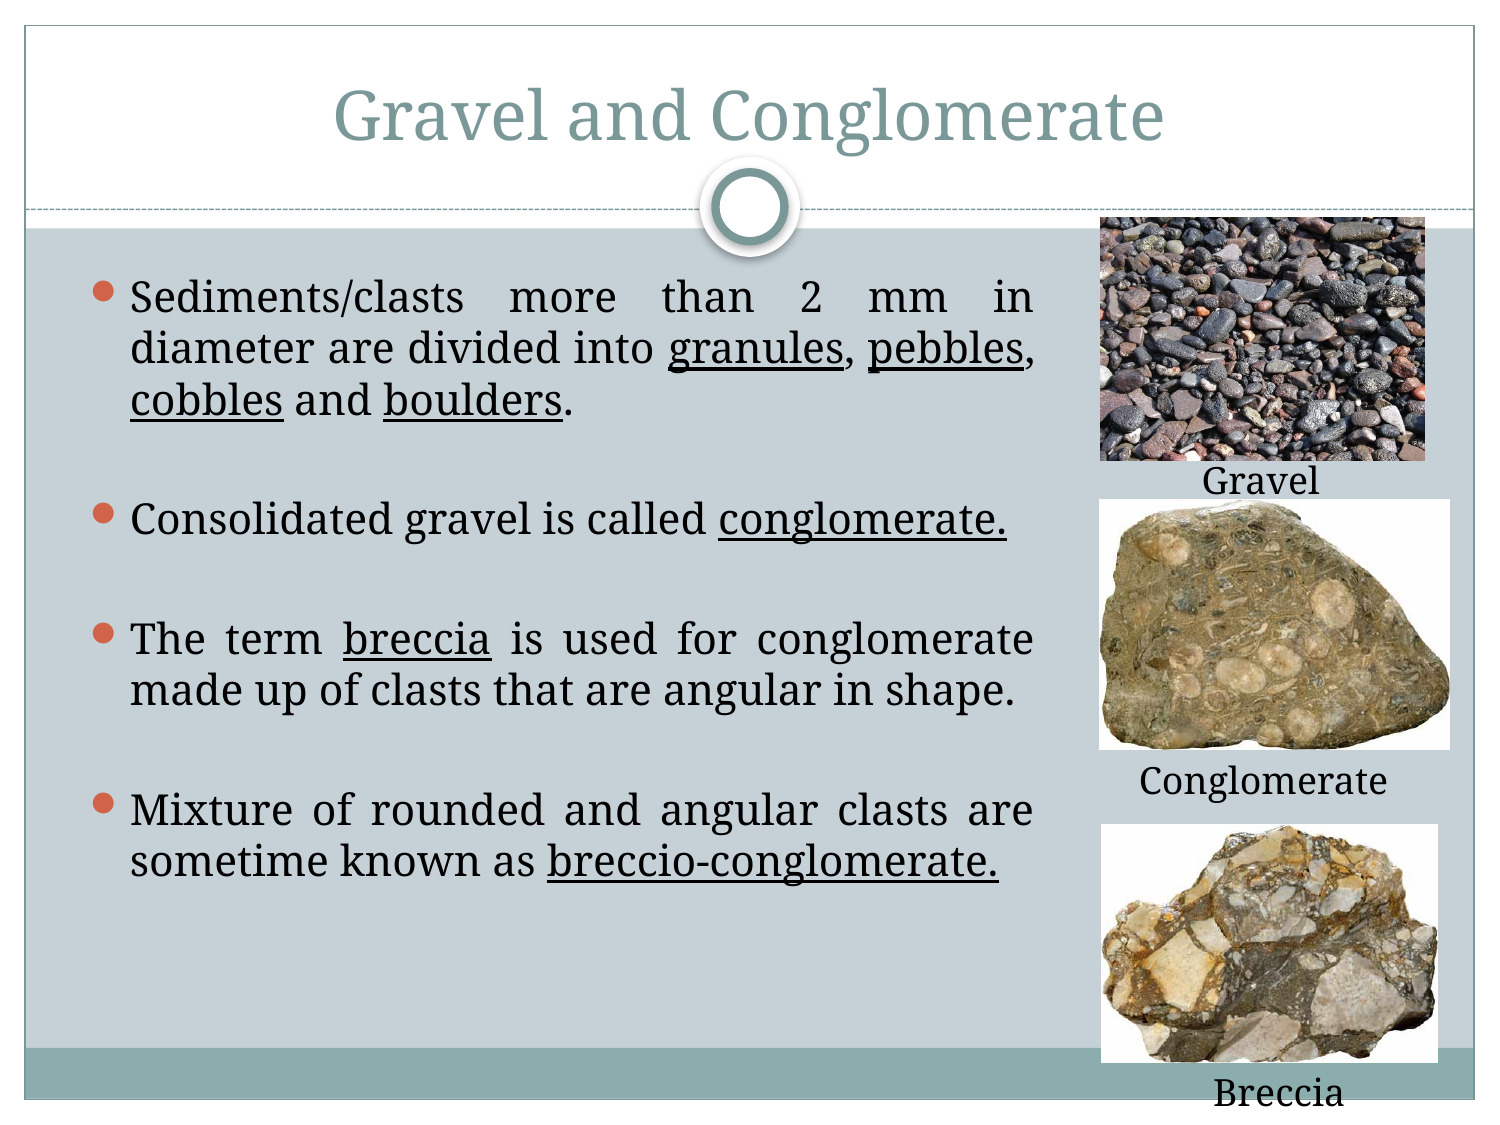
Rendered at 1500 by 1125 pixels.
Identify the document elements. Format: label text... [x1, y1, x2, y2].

text_box Gravel [1186, 473, 1335, 497]
title Gravel and Conglomerate [49, 37, 1450, 162]
picture [1099, 499, 1451, 751]
text_box Breccia [1198, 1074, 1361, 1121]
list Sediments/clasts more than 2 mm in diameter are divided into granules, pebbles, cobbles and boulders. Consolidated gravel is called conglomerate. The term breccia is used for conglomerate made up of clasts that are angular in shape. Mixture of rounded and angular clasts are sometime known as breccio-conglomerate. [75, 262, 1050, 1005]
picture [1101, 824, 1438, 1063]
text_box Conglomerate [1124, 762, 1404, 810]
picture [1099, 216, 1426, 462]
